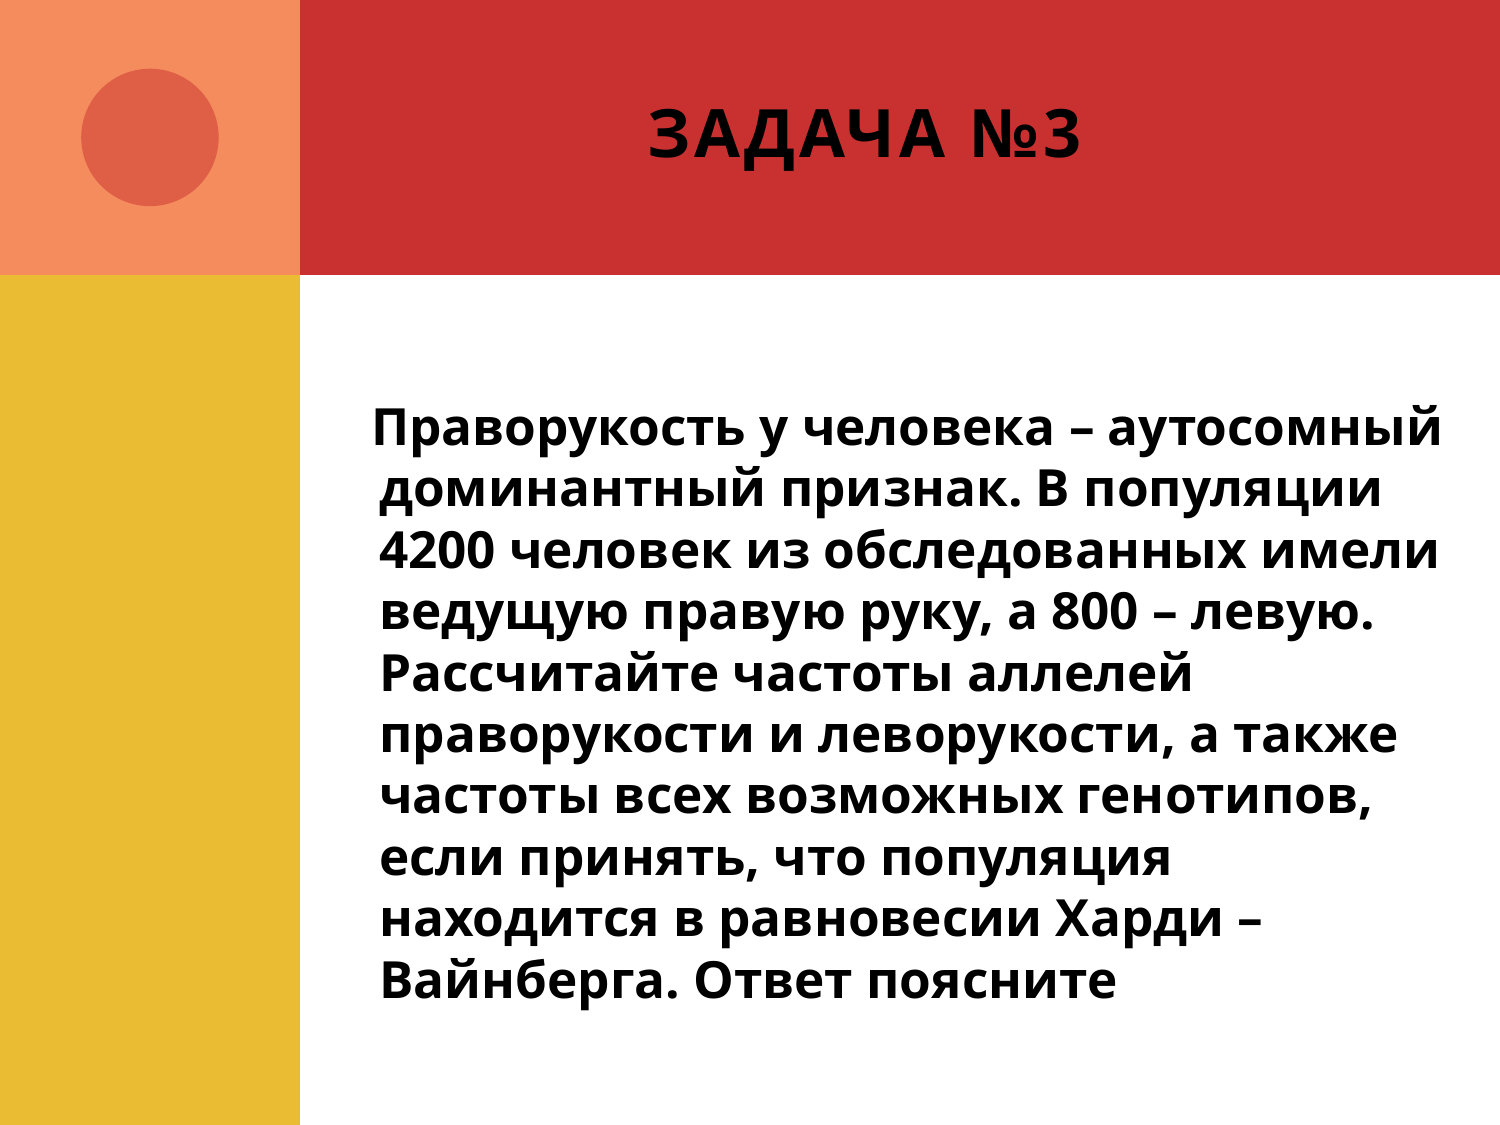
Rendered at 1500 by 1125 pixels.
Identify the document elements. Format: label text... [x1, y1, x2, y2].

list Праворукость у человека – аутосомный доминантный признак. В популяции 4200 человек из обследованных имели ведущую правую руку, а 800 – левую. Рассчитайте частоты аллелей праворукости и леворукости, а также частоты всех возможных генотипов, если принять, что популяция находится в равновесии Харди – Вайнберга. Ответ поясните [292, 386, 1477, 1055]
title Задача №3 [304, 37, 1425, 225]
